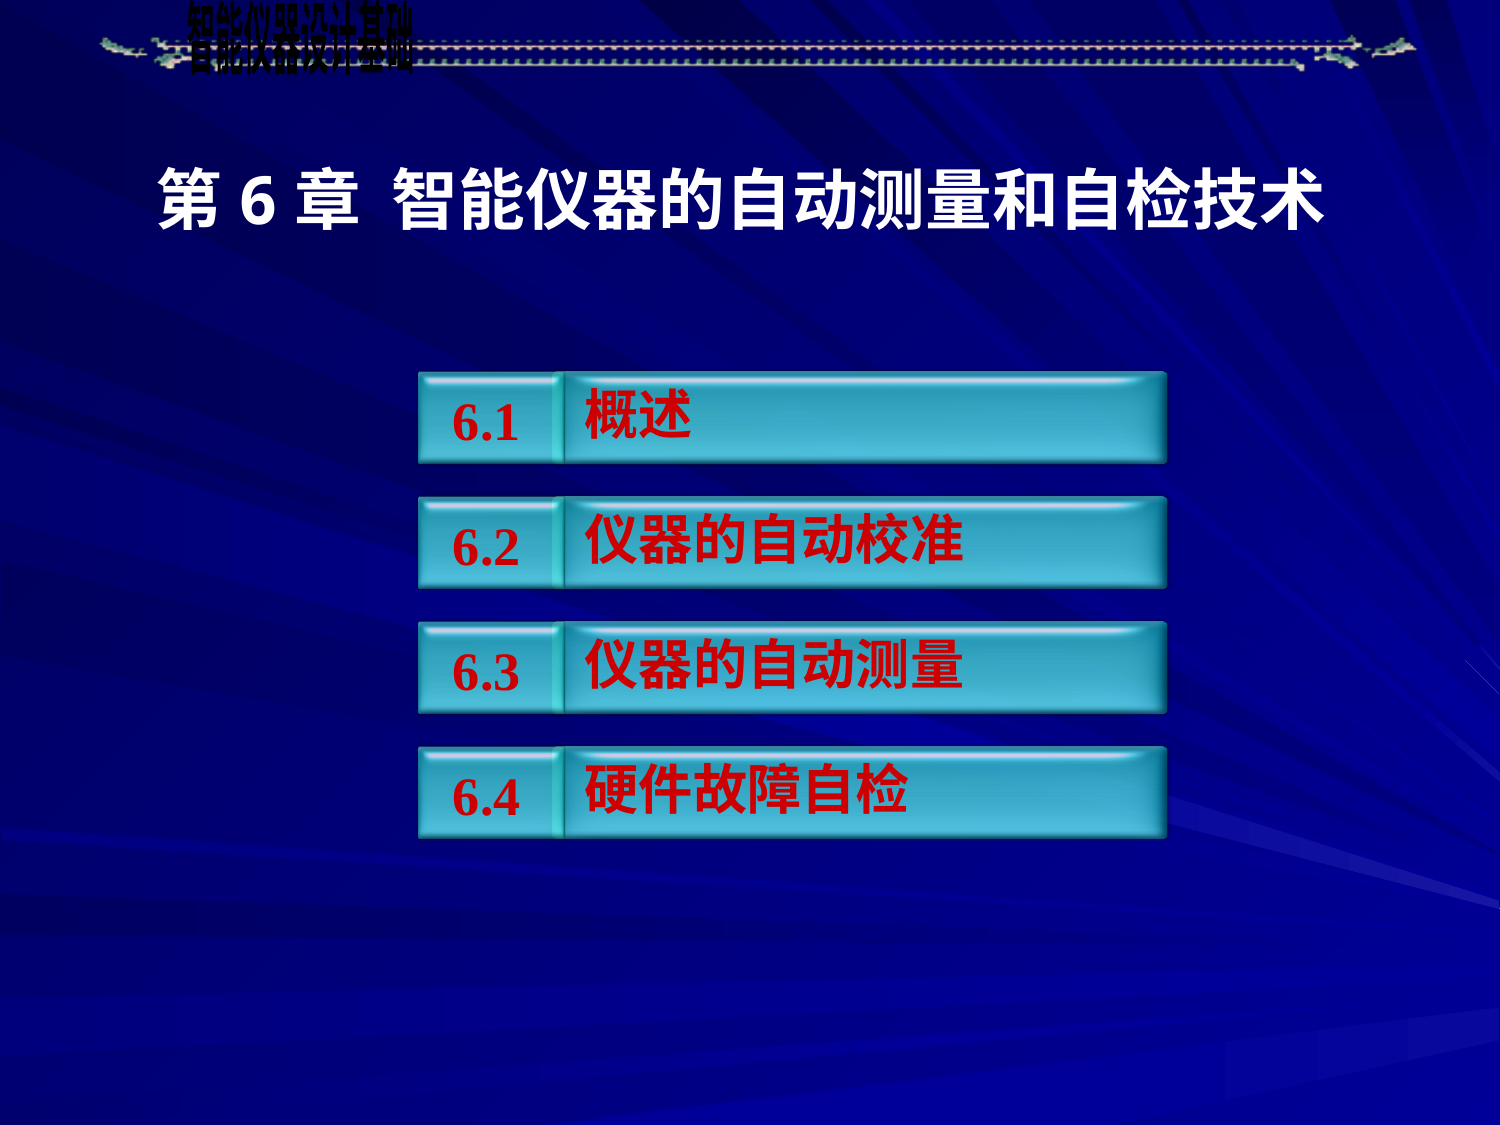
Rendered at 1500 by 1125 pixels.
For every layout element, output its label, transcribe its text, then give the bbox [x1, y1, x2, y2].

picture [397, 36, 403, 61]
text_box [416, 617, 1173, 718]
picture [316, 44, 321, 53]
picture [260, 30, 264, 42]
picture [308, 30, 315, 65]
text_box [416, 492, 1173, 593]
picture [366, 46, 377, 52]
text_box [416, 367, 1173, 468]
text_box 第6章 智能仪器的自动测量和自检技术 [104, 159, 1393, 247]
picture [88, 30, 1424, 91]
picture [251, 30, 259, 66]
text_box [416, 742, 1173, 843]
picture [195, 60, 206, 64]
